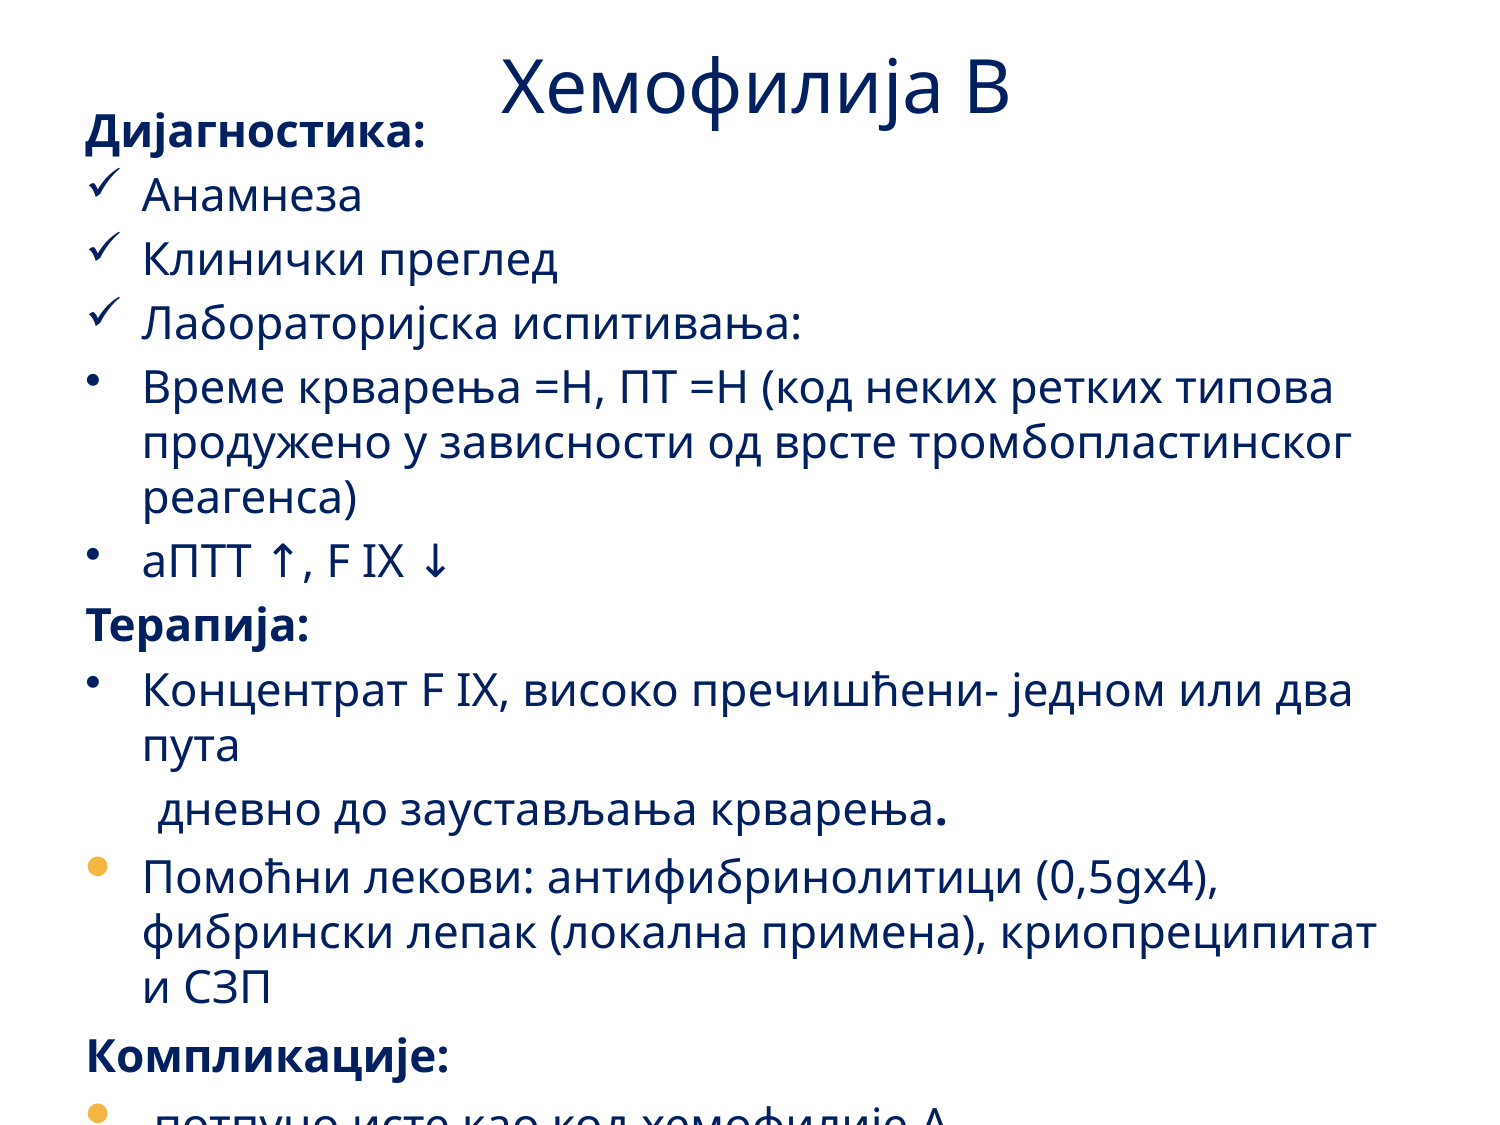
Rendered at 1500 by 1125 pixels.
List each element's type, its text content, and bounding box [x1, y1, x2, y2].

title Хемофилија B [82, 70, 1432, 188]
list Дијагностика: Анамнеза Клинички преглед Лабораторијска испитивања: Време крварења =Н, ПТ =Н (код неких ретких типова продужено у зависности од врсте тромбопластинског реагенса) аПТT ↑, F IX ↓ Терапија: Концентрат F IX, високо пречишћени- једном или два пута дневно до заустављања крварења. Помоћни лекови: антифибринолитици (0,5gx4), фибрински лепак (локална примена), криопреципитат и СЗП Компликације: потпуно исте као код хемофилије А [70, 93, 1421, 1079]
